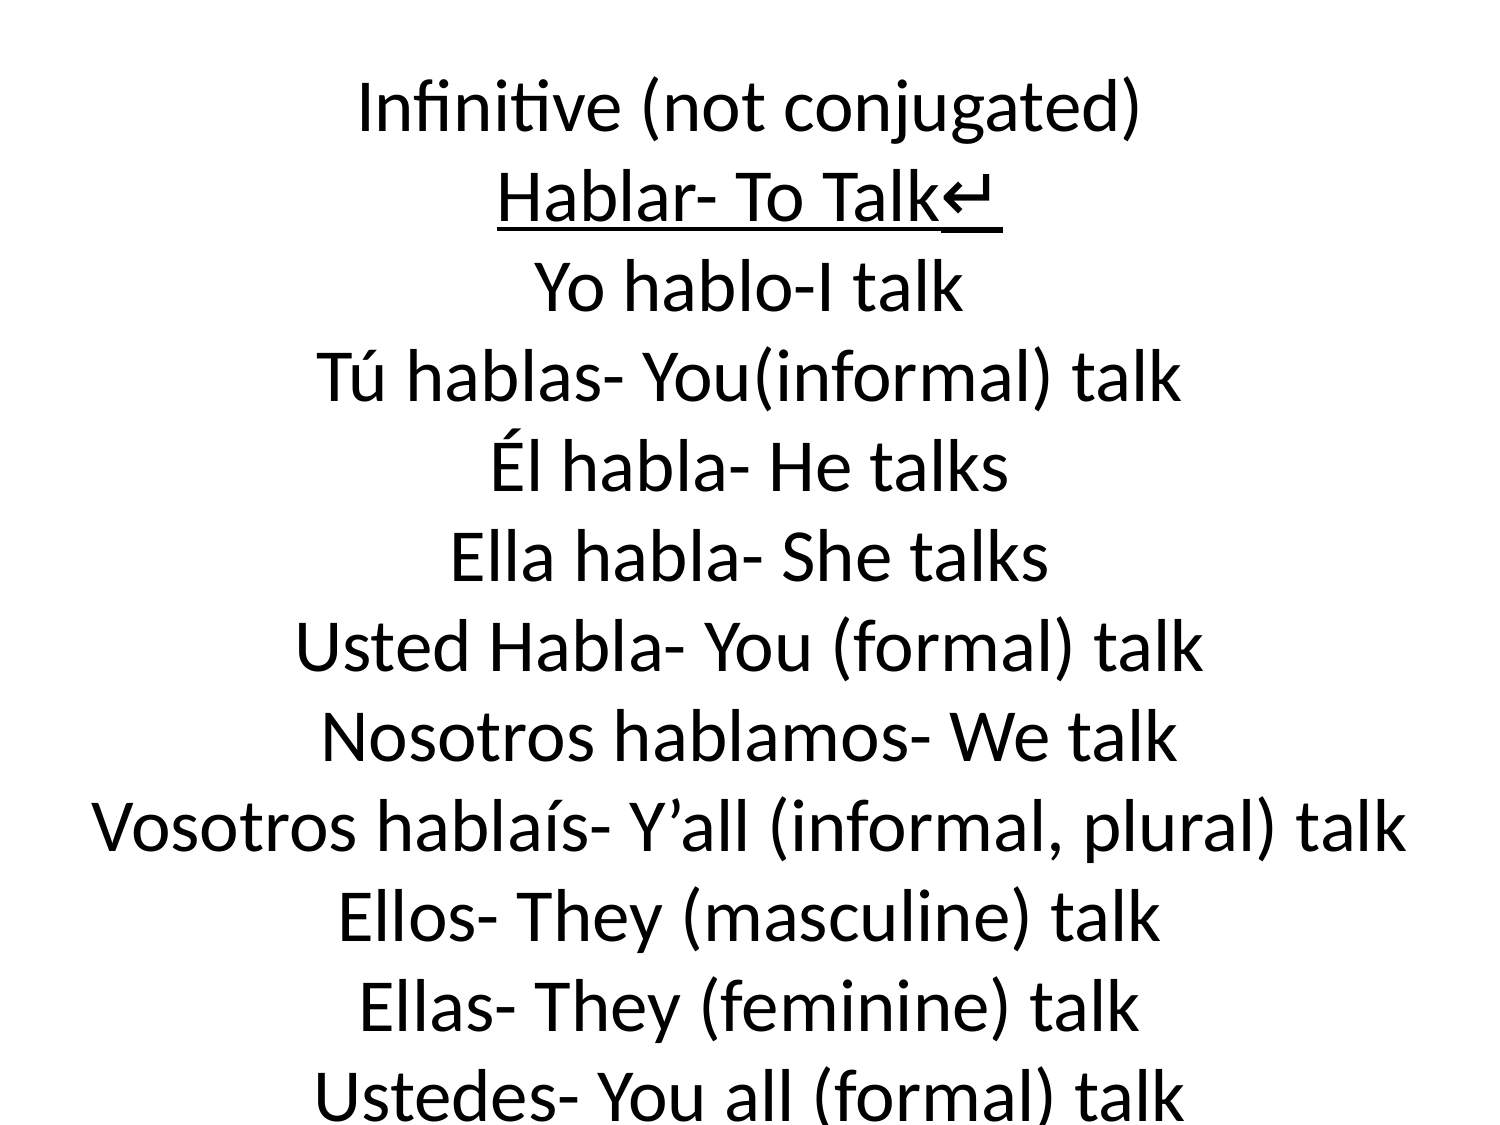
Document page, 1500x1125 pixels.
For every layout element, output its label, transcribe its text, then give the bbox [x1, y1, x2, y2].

title Infinitive (not conjugated) Hablar- To Talk↵ Yo hablo-I talk Tú hablas- You(informal) talk Él habla- He talks Ella habla- She talks Usted Habla- You (formal) talk Nosotros hablamos- We talk Vosotros hablaís- Y’all (informal, plural) talk Ellos- They (masculine) talk Ellas- They (feminine) talk Ustedes- You all (formal) talk [75, 45, 1425, 969]
